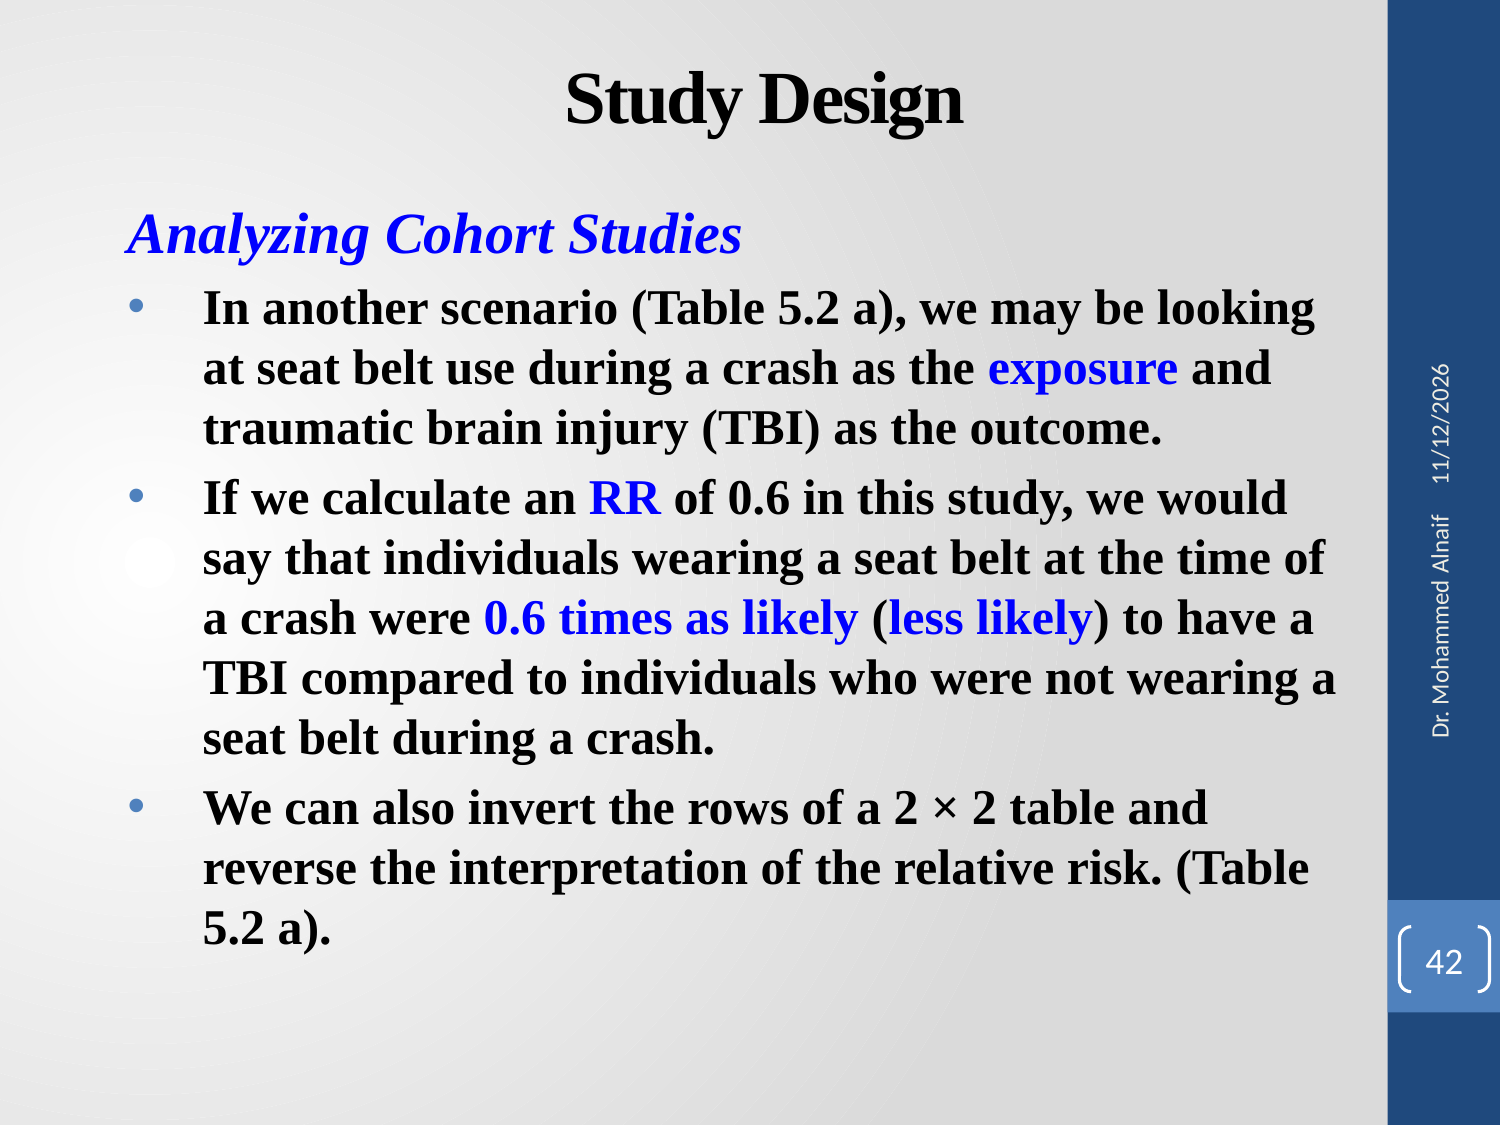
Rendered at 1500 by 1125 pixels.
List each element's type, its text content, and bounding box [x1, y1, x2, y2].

slide_number 42 [1397, 925, 1492, 994]
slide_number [1408, 100, 1469, 500]
footer Dr. Mohammed Alnaif [1408, 500, 1469, 889]
subtitle Analyzing Cohort Studies In another scenario (Table 5.2 a), we may be looking at seat belt use during a crash as the exposure and traumatic brain injury (TBI) as the outcome. If we calculate an RR of 0.6 in this study, we would say that individuals wearing a seat belt at the time of a crash were 0.6 times as likely (less likely) to have a TBI compared to individuals who were not wearing a seat belt during a crash. We can also invert the rows of a 2 × 2 table and reverse the interpretation of the relative risk. (Table 5.2 a). [112, 187, 1375, 1075]
title Study Design [112, 37, 1388, 147]
